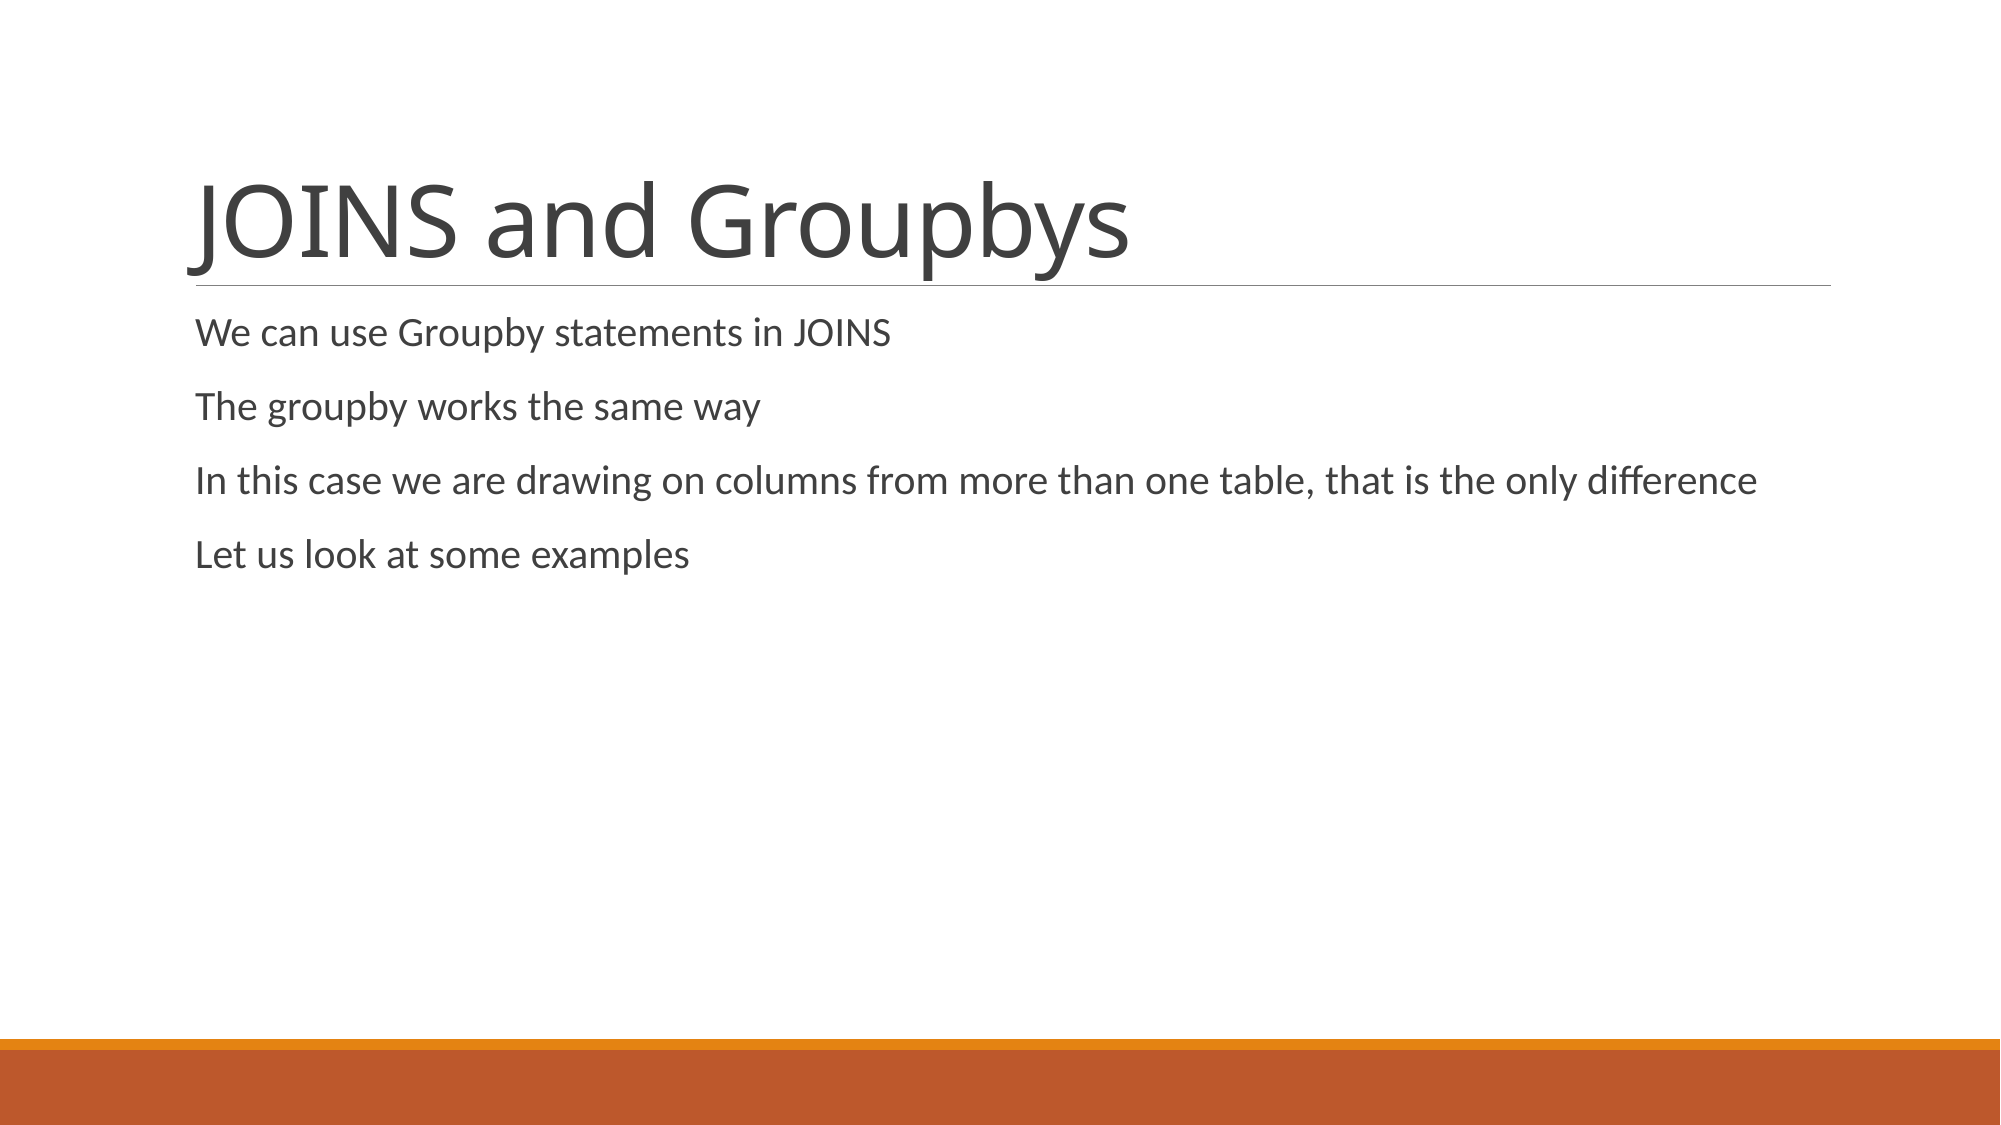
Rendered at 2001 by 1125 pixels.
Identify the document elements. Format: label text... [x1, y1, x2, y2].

list We can use Groupby statements in JOINS The groupby works the same way In this case we are drawing on columns from more than one table, that is the only difference Let us look at some examples [180, 302, 1830, 963]
title JOINS and Groupbys [180, 47, 1830, 285]
